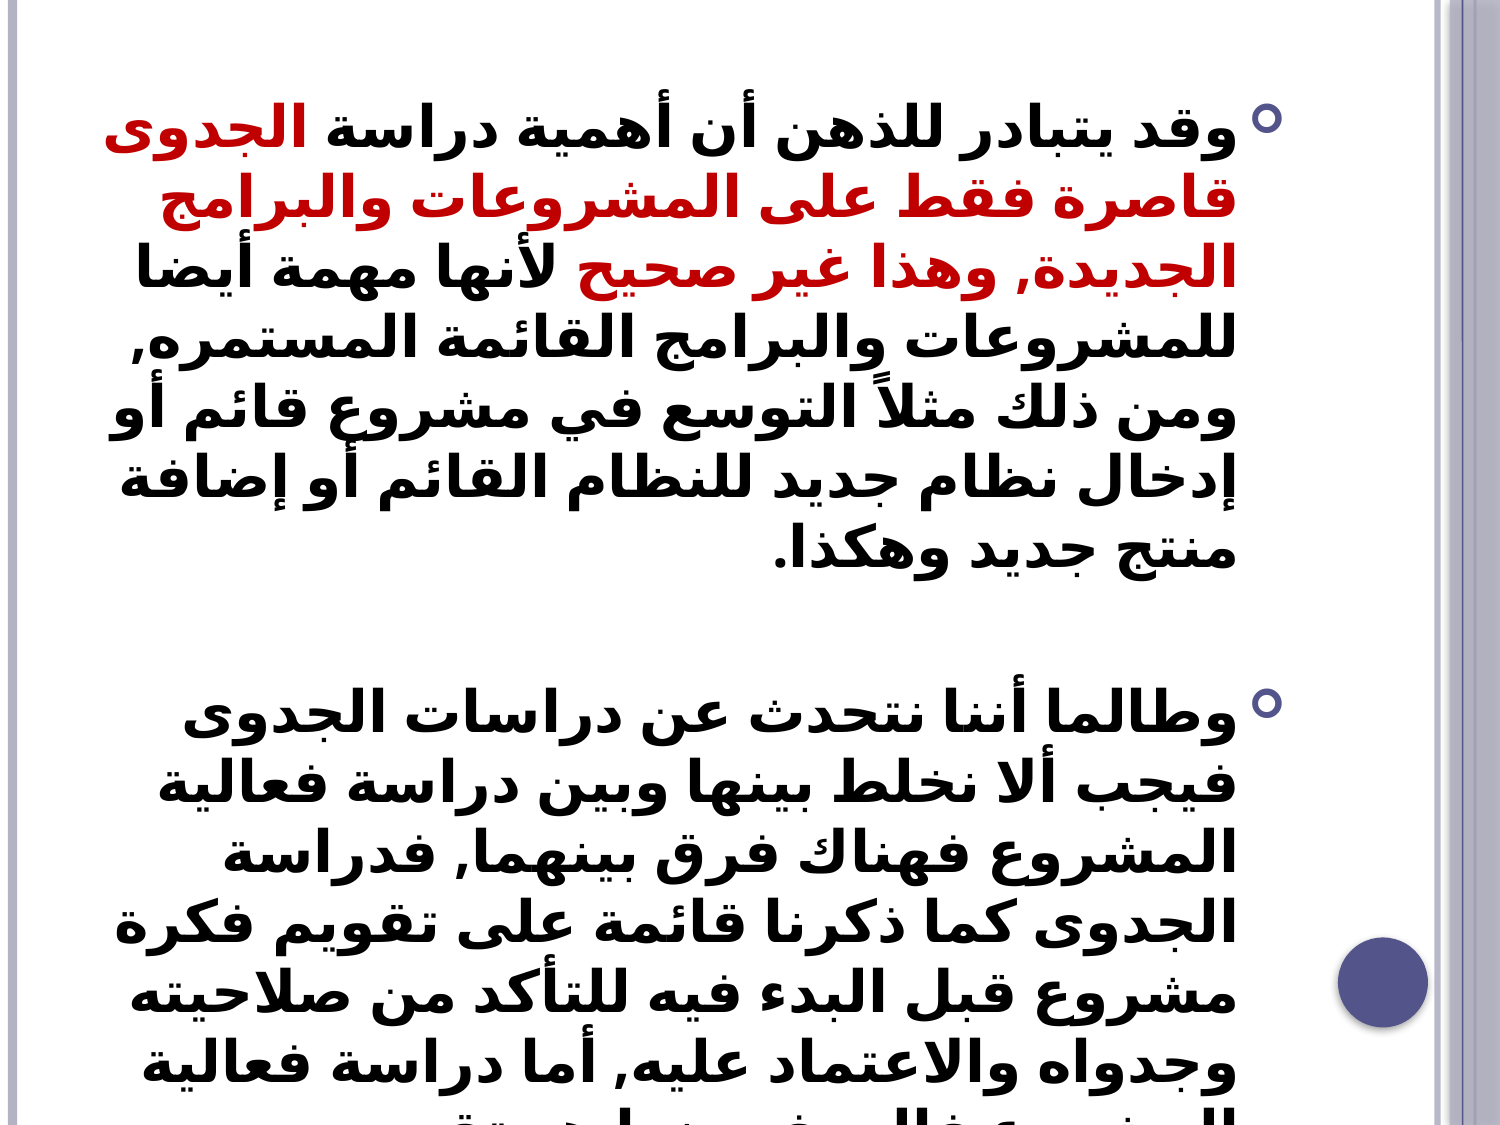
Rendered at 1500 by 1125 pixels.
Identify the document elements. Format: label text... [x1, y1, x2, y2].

list وقد يتبادر للذهن أن أهمية دراسة الجدوى قاصرة فقط على المشروعات والبرامج الجديدة, وهذا غير صحيح لأنها مهمة أيضا للمشروعات والبرامج القائمة المستمره, ومن ذلك مثلاً التوسع في مشروع قائم أو إدخال نظام جديد للنظام القائم أو إضافة منتج جديد وهكذا. وطالما أننا نتحدث عن دراسات الجدوى فيجب ألا نخلط بينها وبين دراسة فعالية المشروع فهناك فرق بينهما, فدراسة الجدوى كما ذكرنا قائمة على تقويم فكرة مشروع قبل البدء فيه للتأكد من صلاحيته وجدواه والاعتماد عليه, أما دراسة فعالية المشروع فالهدف منها هو تقويم المشروع القائم فعلاً, وهل يستمر المشروع أم لا, وكيف يمكن تطويره والانتقال به من مشروع غير منتج اقتصادياً إلى مستمر مثمر وذي مردود اقتصادي وايجابي. [75, 82, 1300, 1062]
